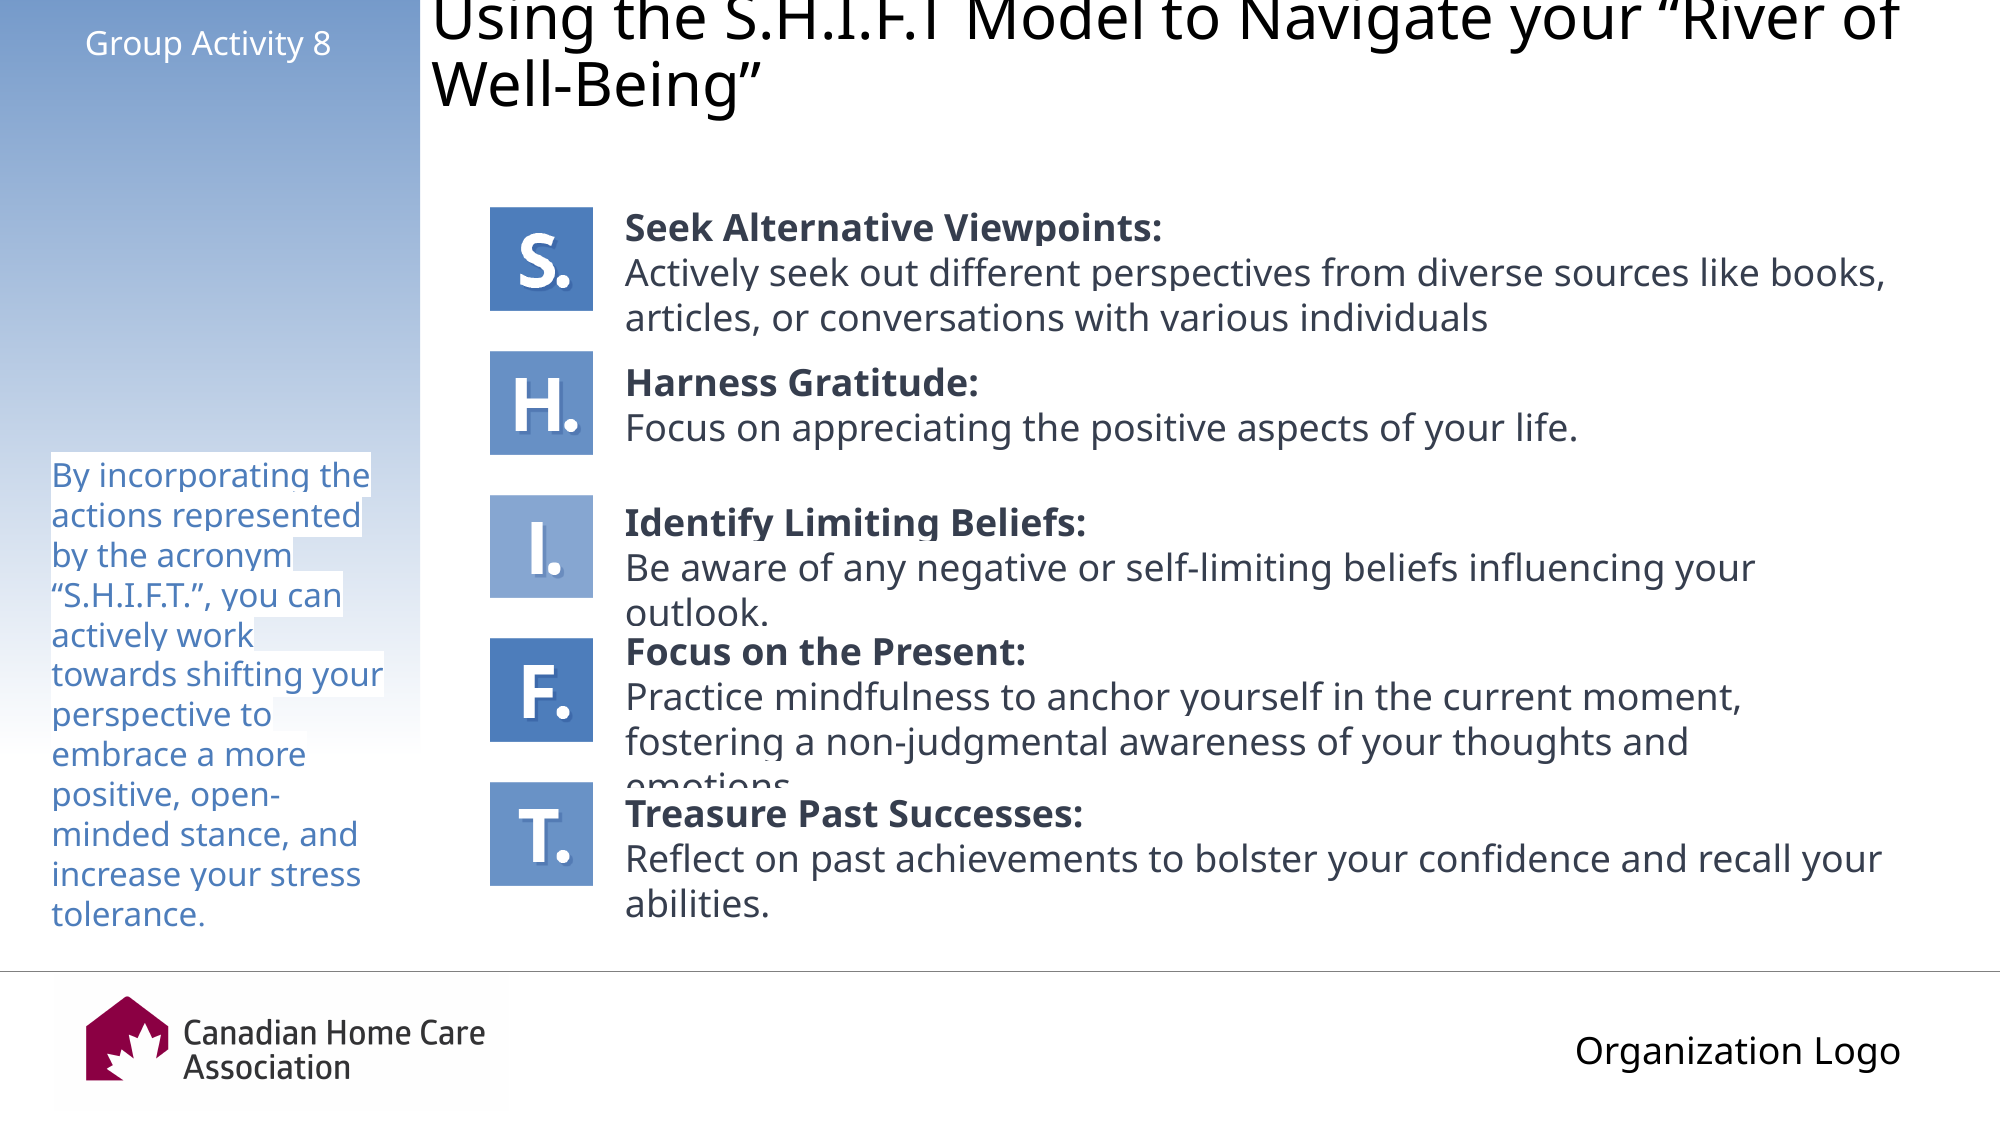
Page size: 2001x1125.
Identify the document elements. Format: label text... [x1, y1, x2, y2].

picture [489, 494, 593, 602]
text_box Using the S.H.I.F.T Model to Navigate your “River of Well-Being” [416, 0, 1997, 127]
picture [489, 350, 593, 458]
text_box [0, 0, 422, 758]
text_box Group Activity 8 [70, 15, 347, 70]
picture [489, 206, 593, 314]
text_box Organization Logo [1560, 1019, 1917, 1080]
picture [54, 974, 509, 1112]
picture [489, 782, 593, 890]
text_box By incorporating the actions represented by the acronym “S.H.I.F.T.”, you can actively work towards shifting your perspective to embrace a more positive, open-minded stance, and increase your stress tolerance. [36, 446, 402, 941]
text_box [609, 195, 1948, 935]
picture [489, 638, 593, 746]
